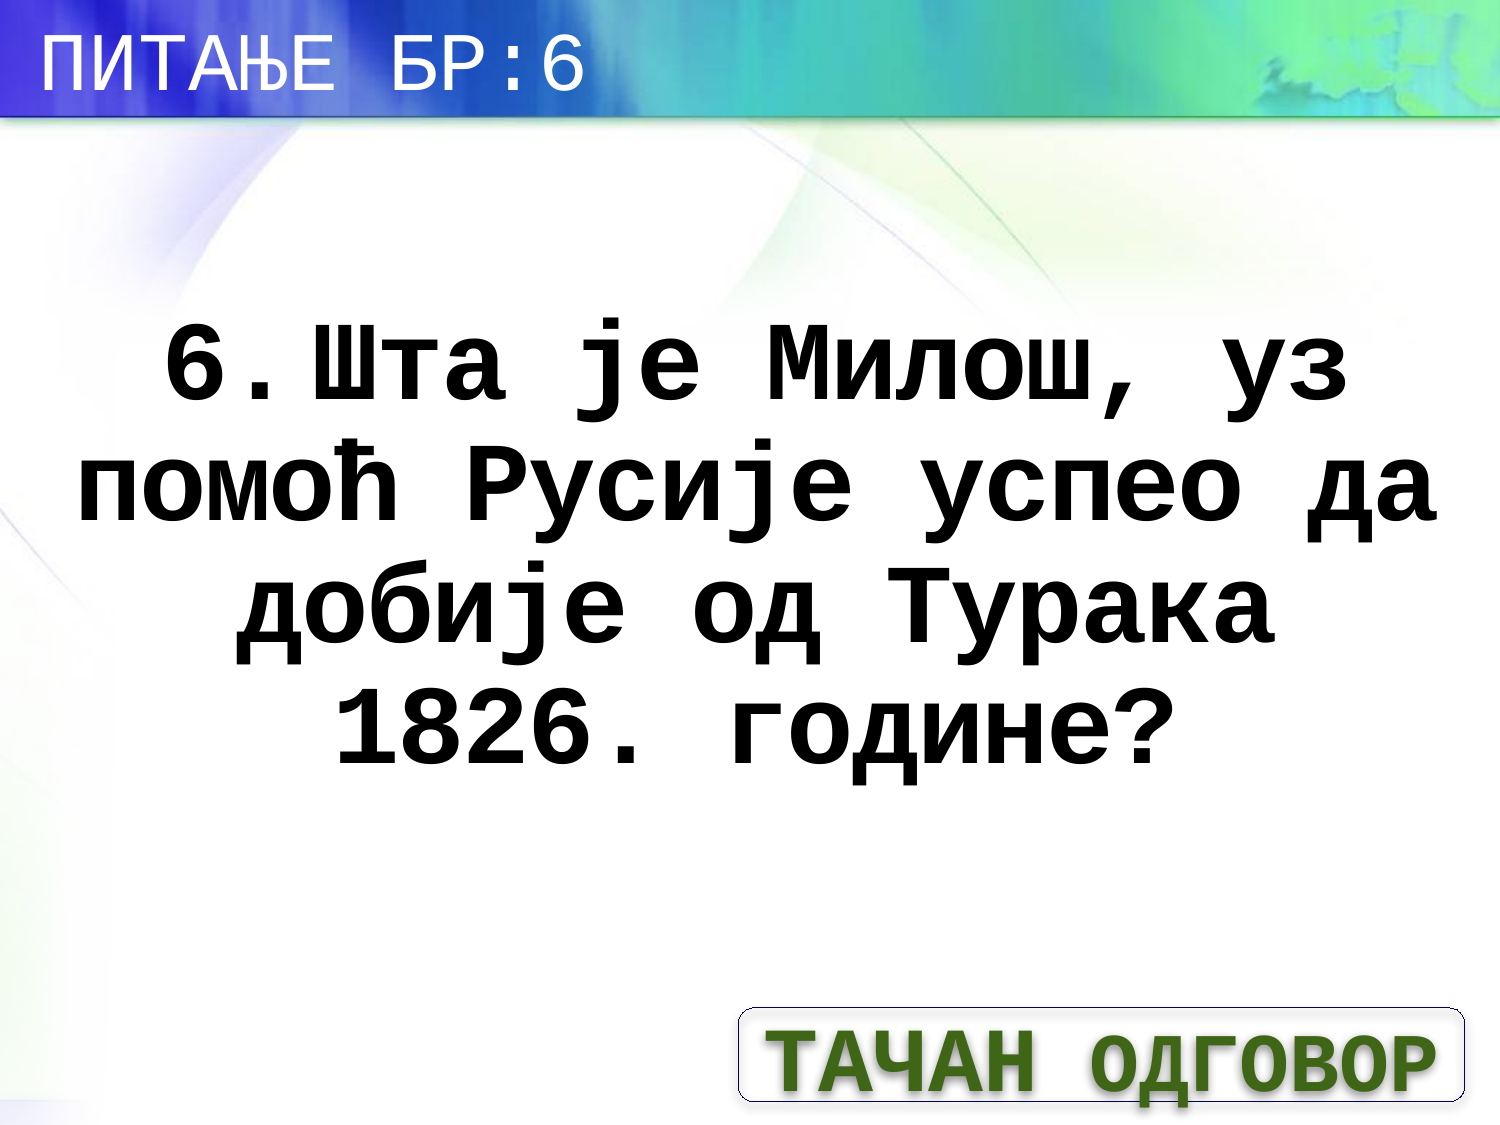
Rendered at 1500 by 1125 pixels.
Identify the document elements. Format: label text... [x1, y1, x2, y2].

text_box ПИТАЊЕ БР:6 [23, 0, 621, 115]
picture [0, 0, 1500, 1125]
text_box ТАЧАН ОДГОВОР [738, 1007, 1465, 1102]
title 6. Шта је Милош, уз помоћ Русије успео да добије од Турака 1826. године? [70, 128, 1442, 961]
